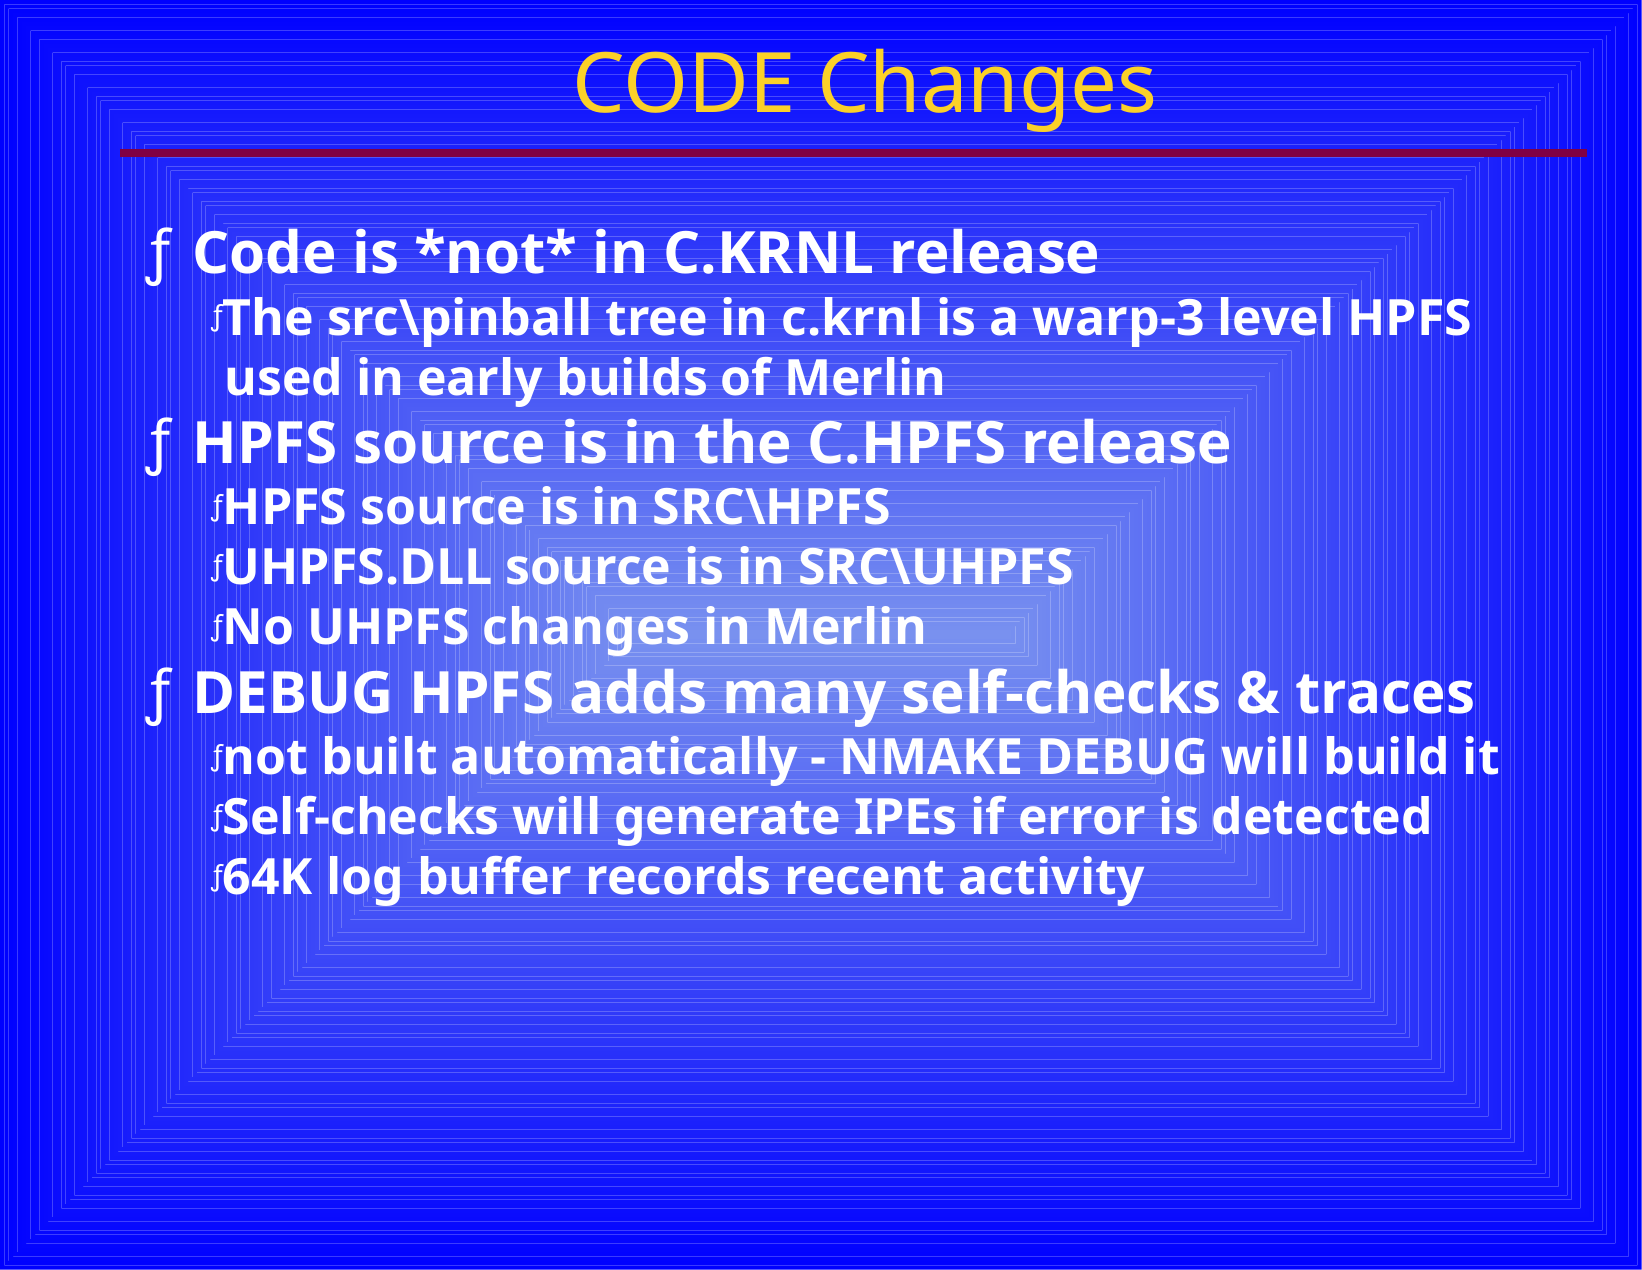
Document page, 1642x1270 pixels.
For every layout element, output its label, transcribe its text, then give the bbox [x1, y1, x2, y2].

text_box CODE Changes [572, 29, 1158, 130]
text_box Code is *not* in C.KRNL release The src\pinball tree in c.krnl is a warp-3 level HPFS used in early builds of Merlin HPFS source is in the C.HPFS release HPFS source is in SRC\HPFS UHPFS.DLL source is in SRC\UHPFS No UHPFS changes in Merlin DEBUG HPFS adds many self-checks & traces not built automatically - NMAKE DEBUG will build it Self-checks will generate IPEs if error is detected 64K log buffer records recent activity [146, 214, 1501, 905]
text_box [121, 150, 1587, 156]
